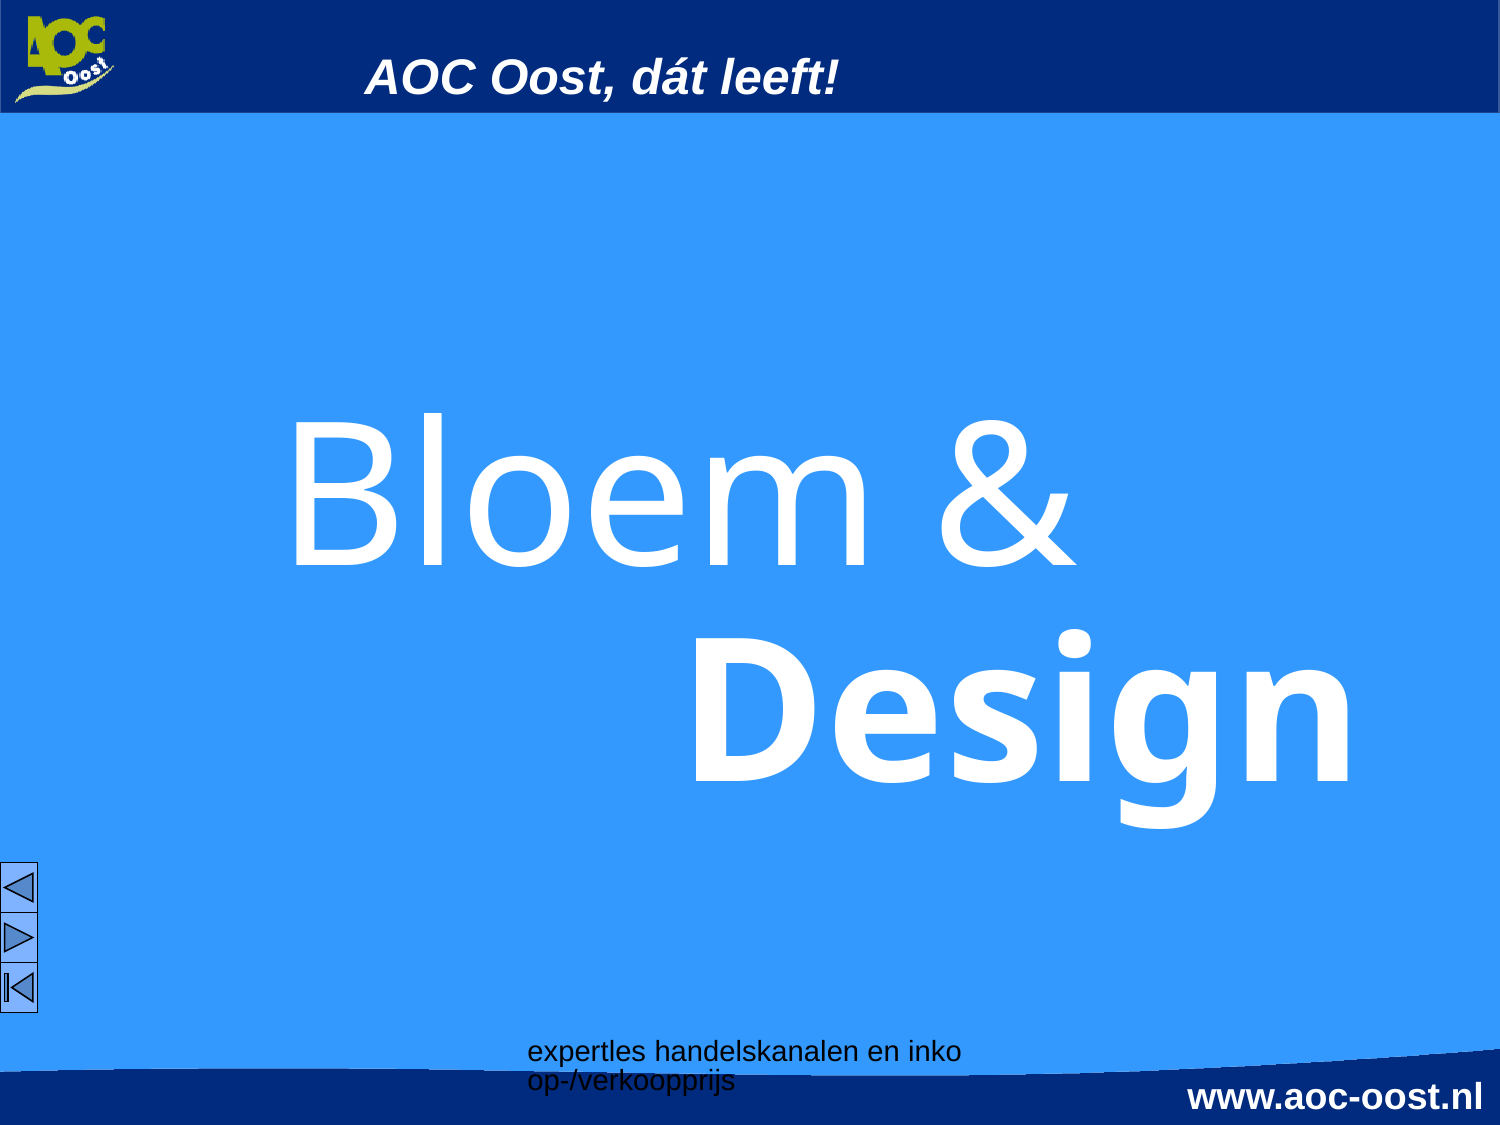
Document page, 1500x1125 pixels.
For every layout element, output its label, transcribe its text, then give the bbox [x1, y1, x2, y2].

text_box AOC Oost, dát leeft! [349, 37, 856, 113]
picture [0, 1049, 1500, 1125]
picture [0, 0, 1500, 113]
footer expertles handelskanalen en inkoop-/verkoopprijs [512, 1024, 988, 1101]
text_box Bloem & Design [41, 385, 1500, 832]
